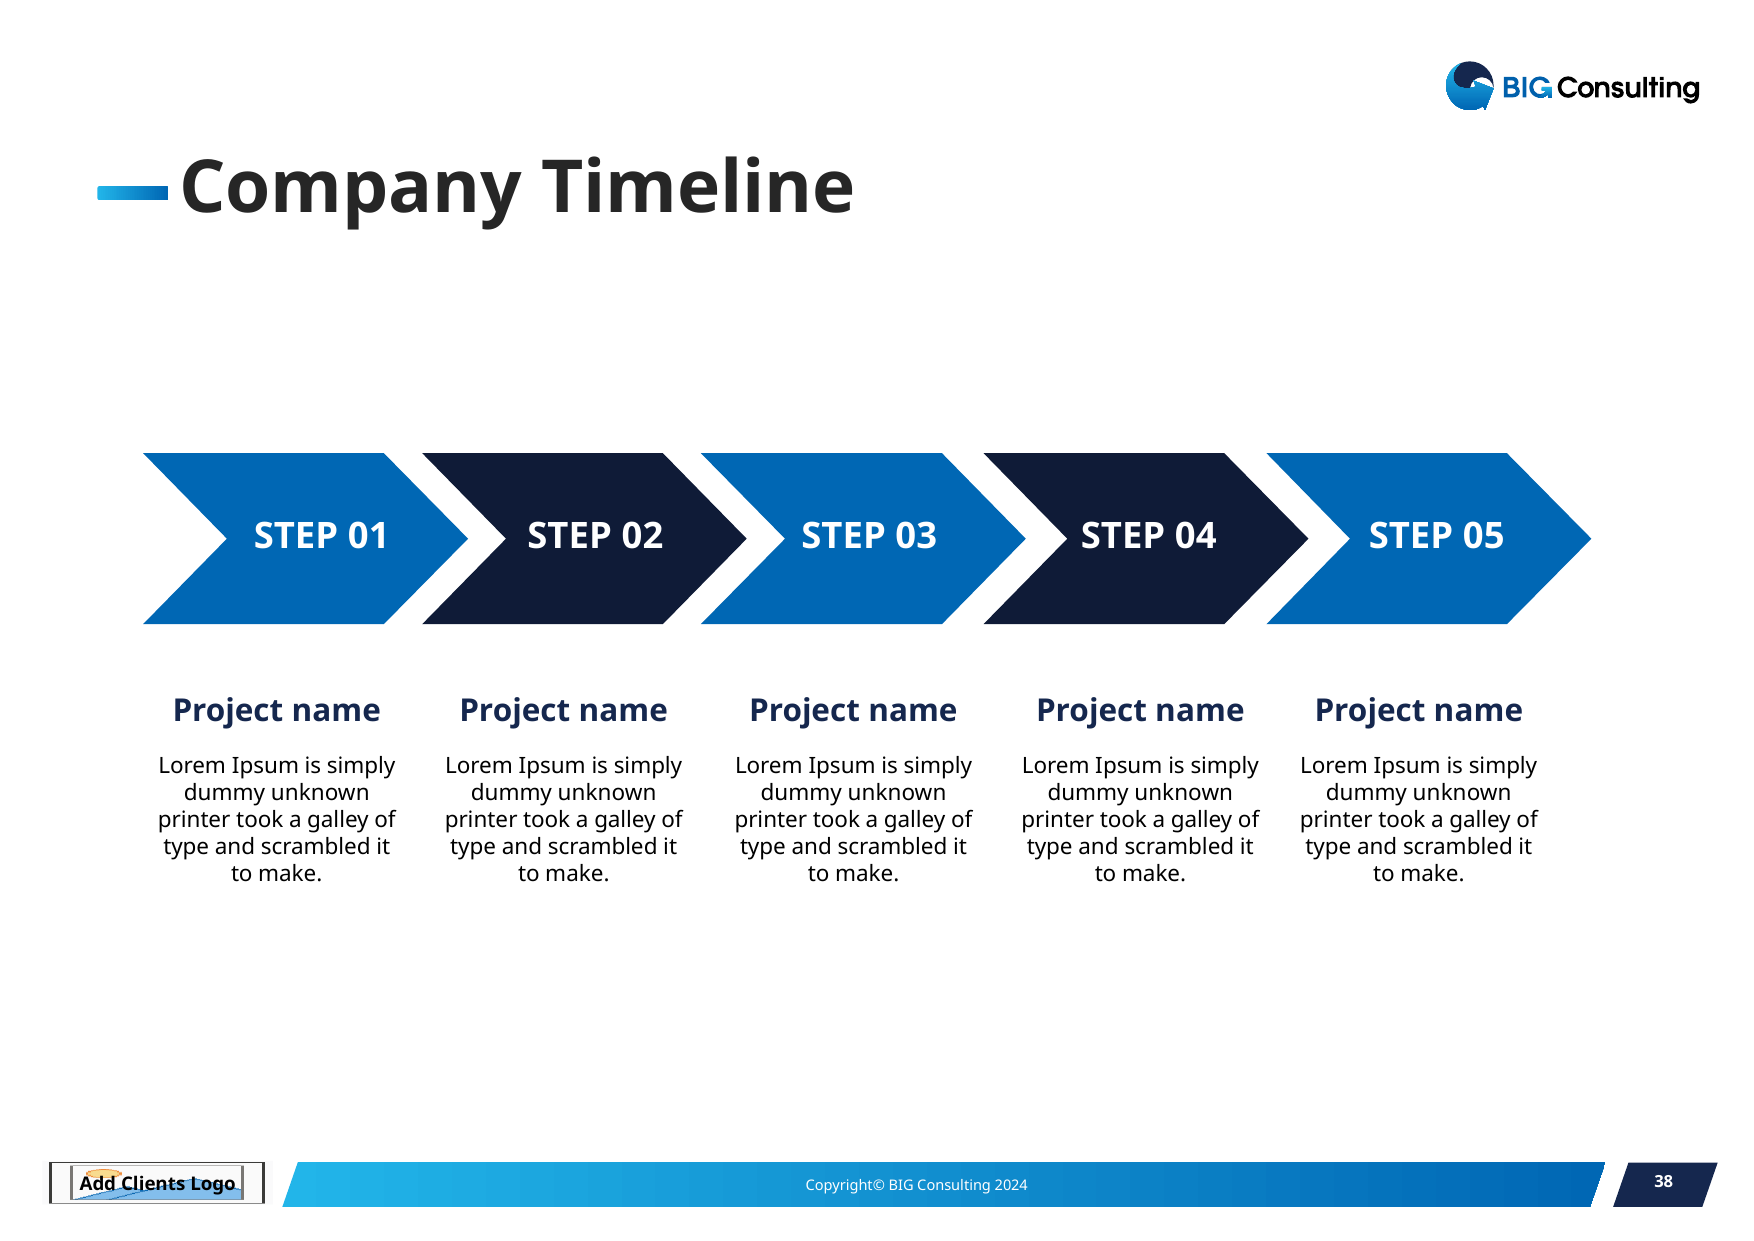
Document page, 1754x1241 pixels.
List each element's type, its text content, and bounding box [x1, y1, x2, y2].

text_box [983, 453, 1309, 625]
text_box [727, 689, 980, 967]
picture [42, 1160, 273, 1205]
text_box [1014, 689, 1267, 967]
slide_number 38 [1625, 1167, 1703, 1198]
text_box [437, 689, 690, 967]
text_box [422, 453, 747, 625]
text_box STEP 05 [1368, 512, 1505, 557]
text_box [143, 453, 469, 625]
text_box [1292, 689, 1545, 967]
list Company Timeline [164, 140, 1118, 237]
text_box [700, 453, 1026, 625]
text_box STEP 01 [253, 512, 390, 557]
text_box STEP 02 [527, 512, 664, 557]
text_box STEP 04 [1080, 512, 1218, 557]
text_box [150, 689, 403, 967]
text_box STEP 03 [801, 512, 938, 557]
text_box [1266, 453, 1592, 625]
